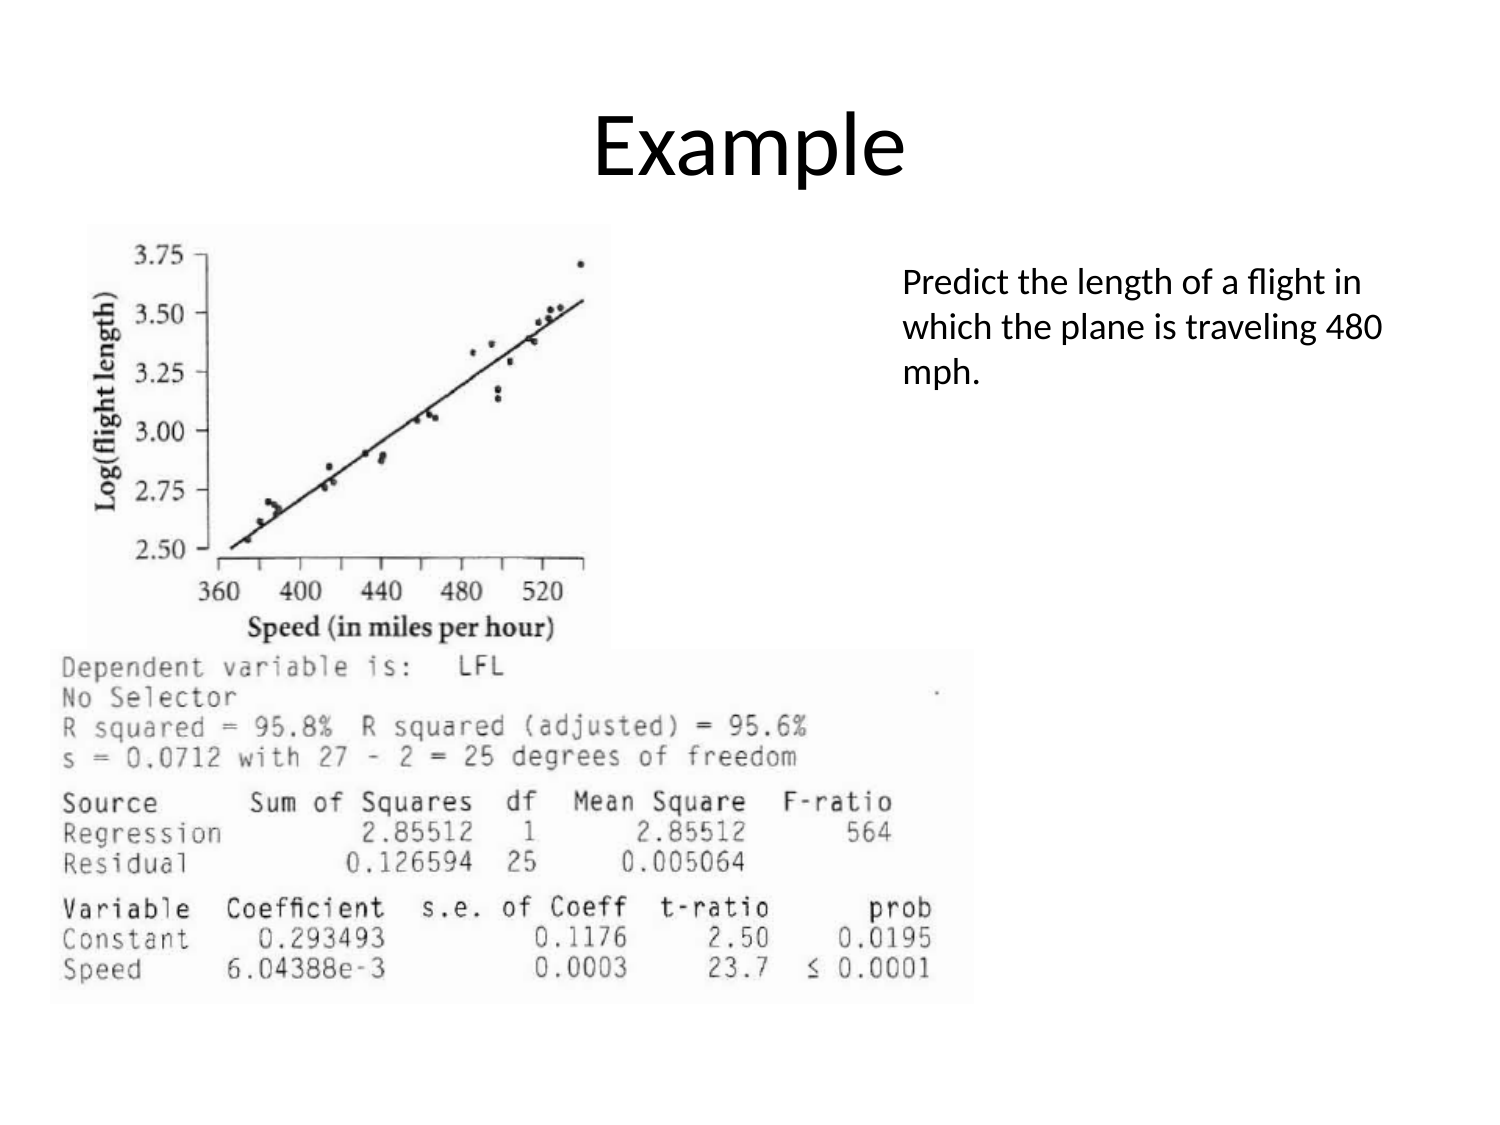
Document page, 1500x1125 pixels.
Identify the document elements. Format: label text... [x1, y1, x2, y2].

title Example [75, 45, 1425, 233]
text_box Predict the length of a flight in which the plane is traveling 480 mph. [887, 249, 1438, 400]
picture [49, 224, 974, 1004]
